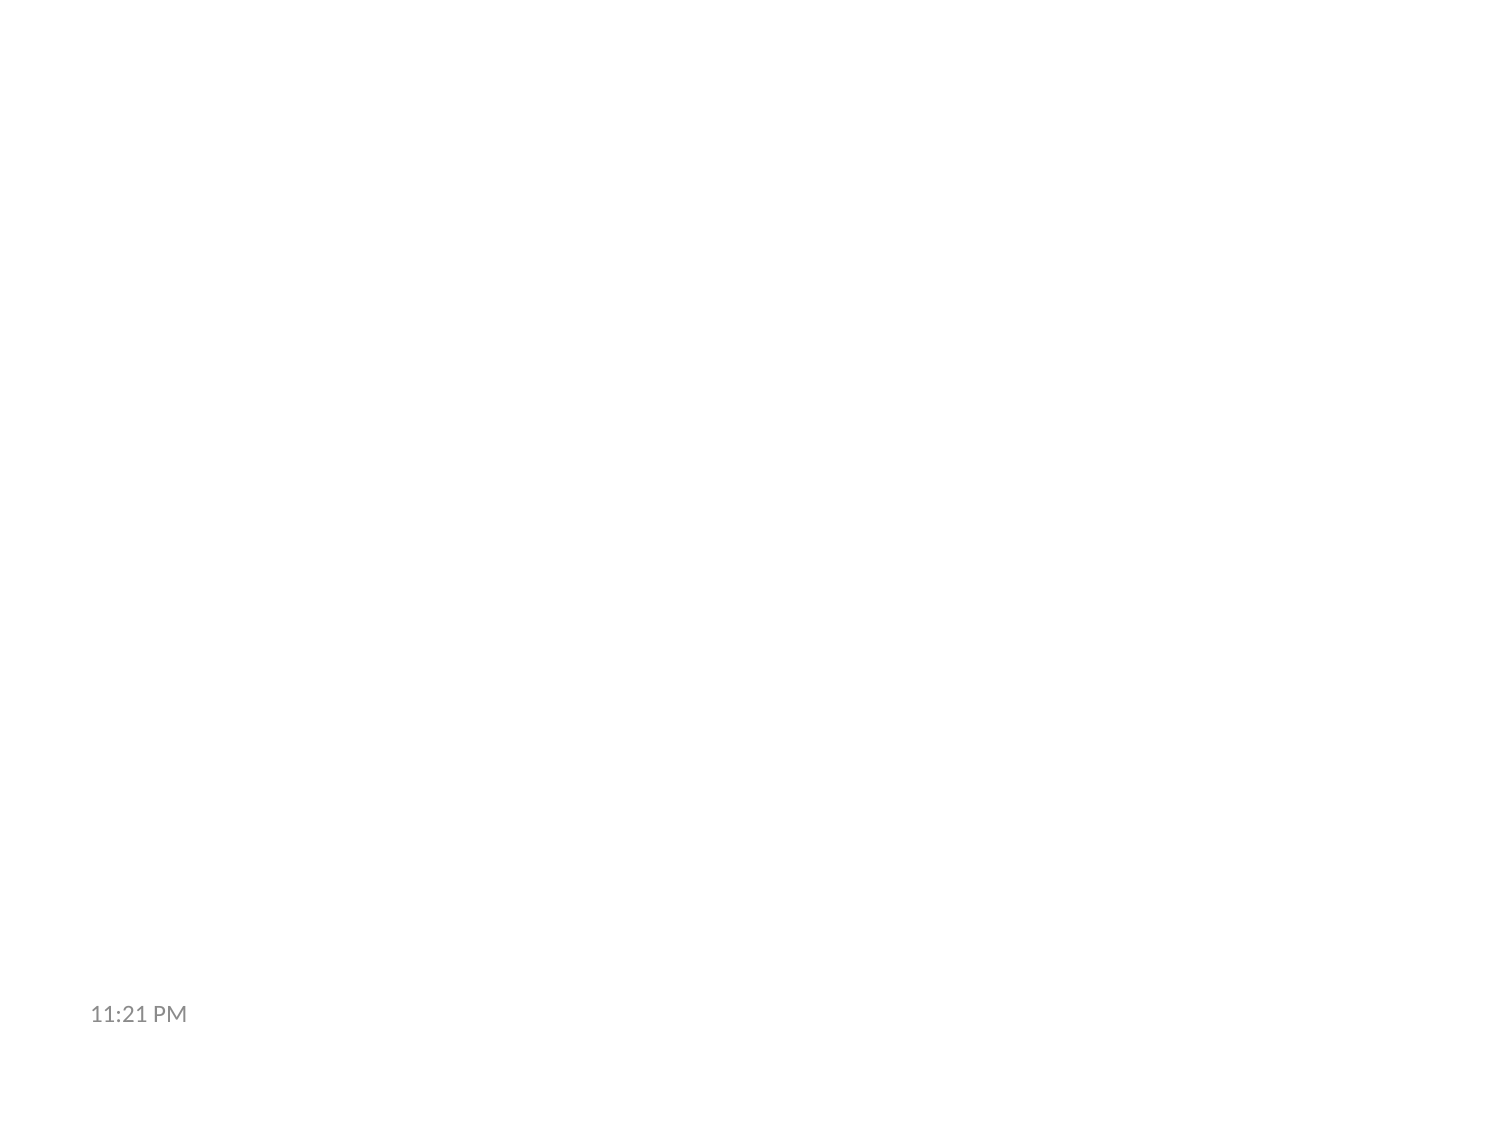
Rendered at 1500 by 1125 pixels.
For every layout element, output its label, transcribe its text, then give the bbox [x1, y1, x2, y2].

text_box 3:35 PM [75, 982, 425, 1043]
